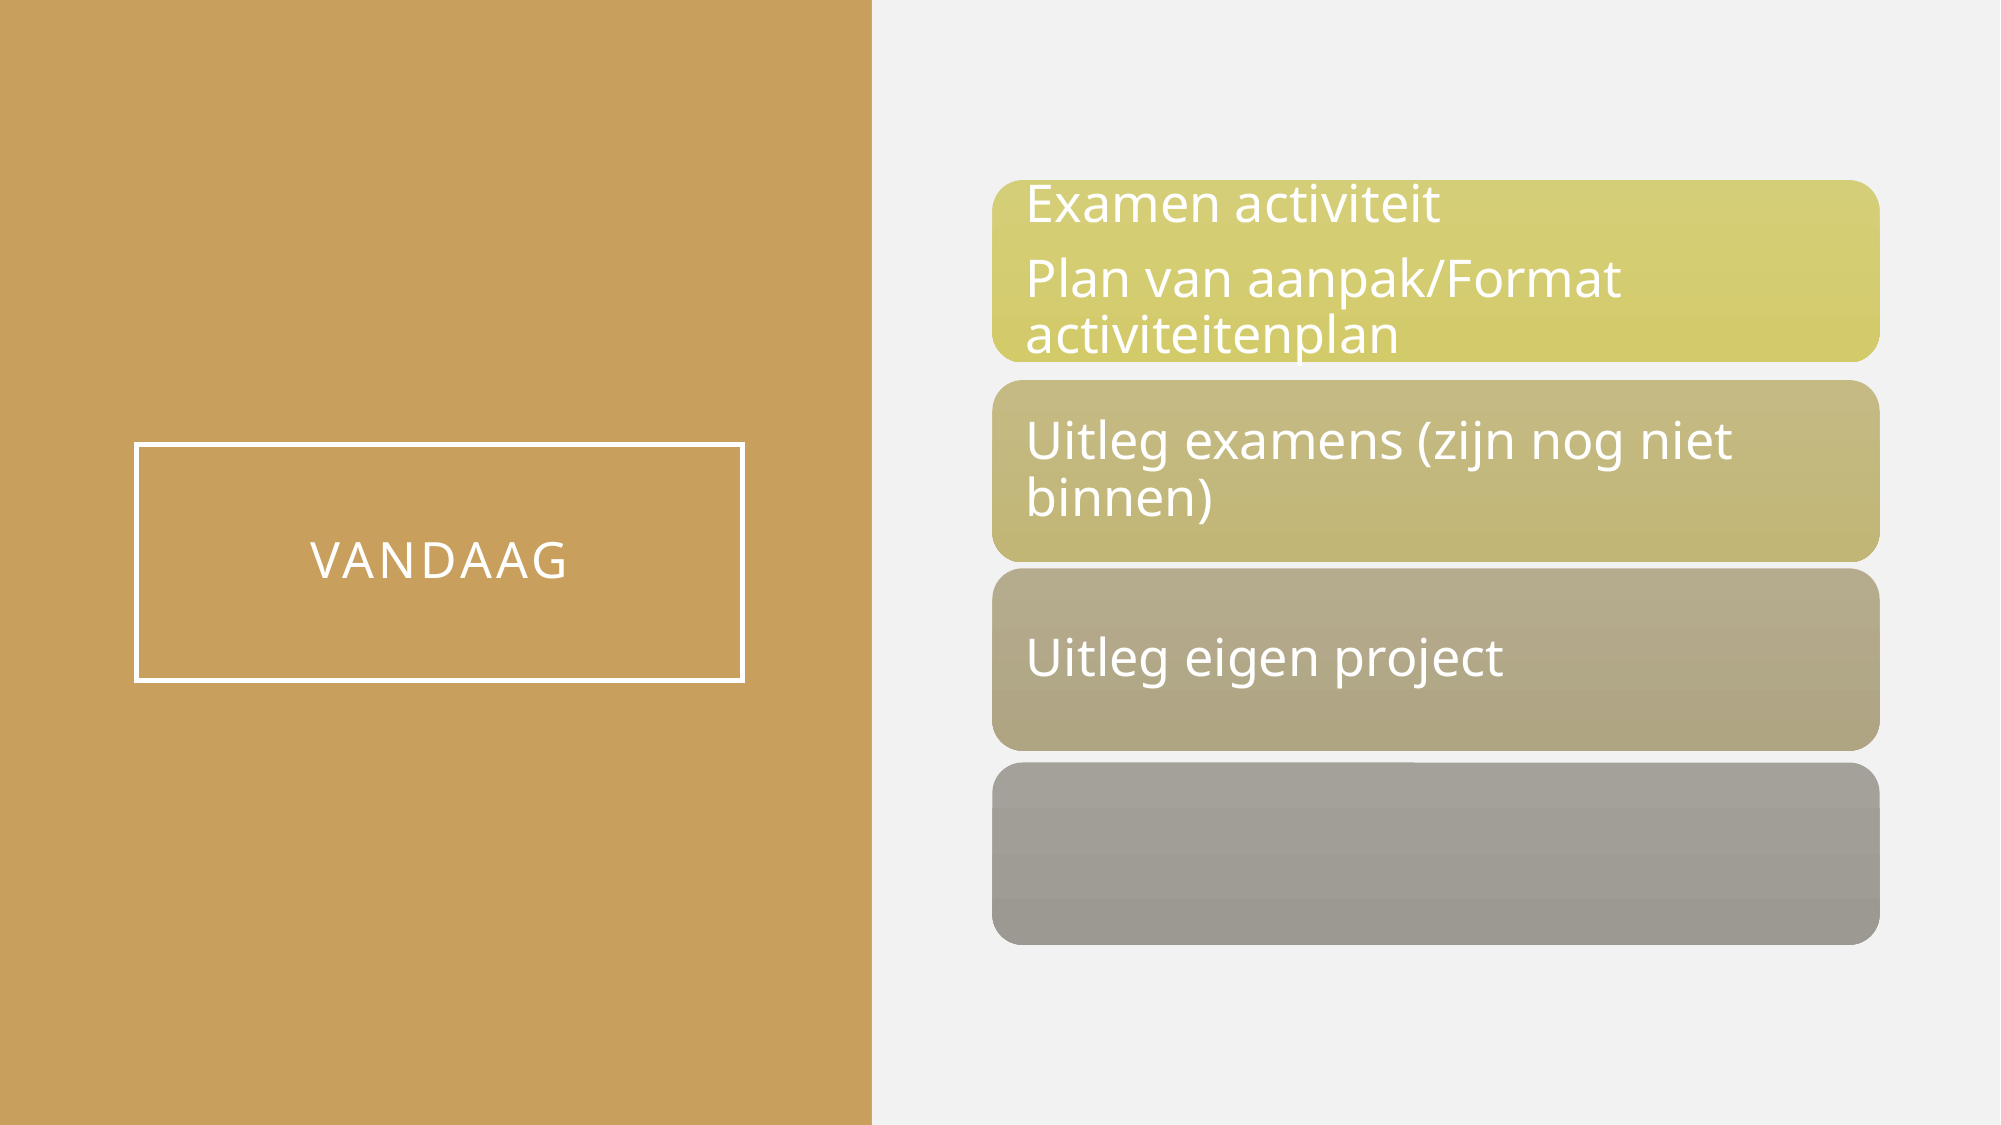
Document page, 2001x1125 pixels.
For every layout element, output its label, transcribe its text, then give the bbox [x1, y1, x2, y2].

text_box [871, 0, 2000, 1125]
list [992, 131, 1880, 994]
title VANDAAG [134, 442, 745, 683]
